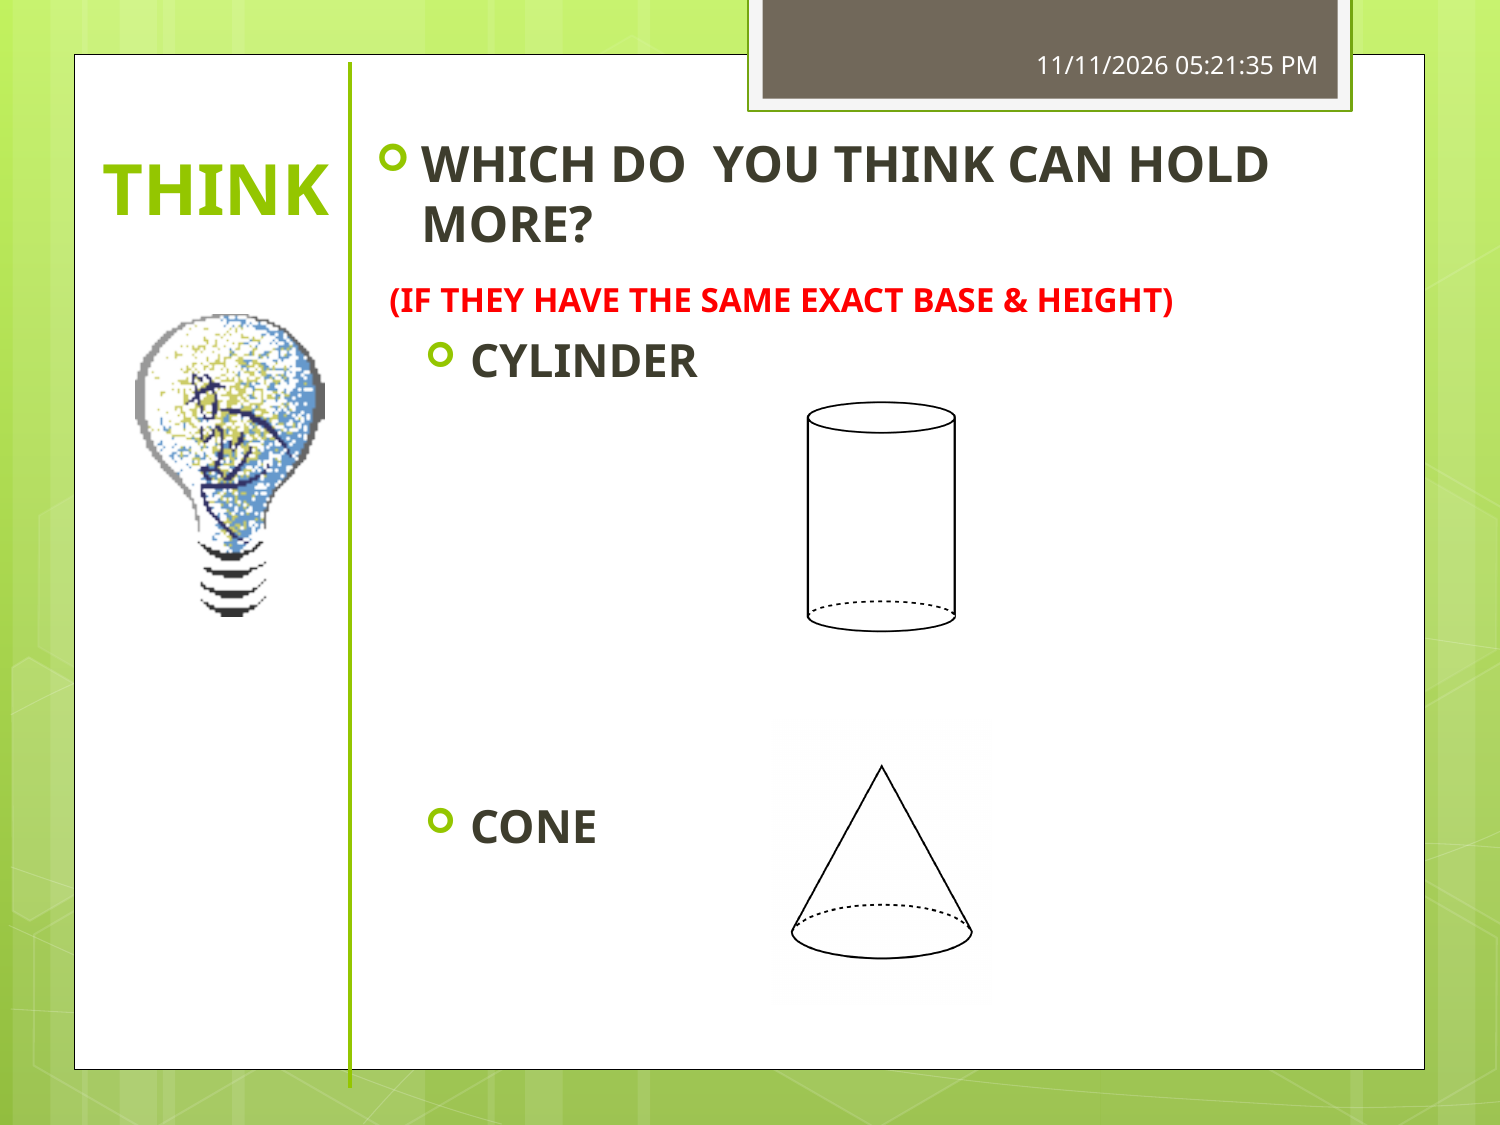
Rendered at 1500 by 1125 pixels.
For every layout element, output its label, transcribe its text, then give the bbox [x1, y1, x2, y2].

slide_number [983, 36, 1334, 97]
picture [770, 718, 992, 1005]
title THINK [87, 137, 345, 238]
list WHICH DO YOU THINK CAN HOLD MORE? (IF THEY HAVE THE SAME EXACT BASE & HEIGHT) CYLINDER CONE [354, 125, 1425, 1063]
picture [712, 337, 1051, 696]
picture [135, 314, 326, 617]
